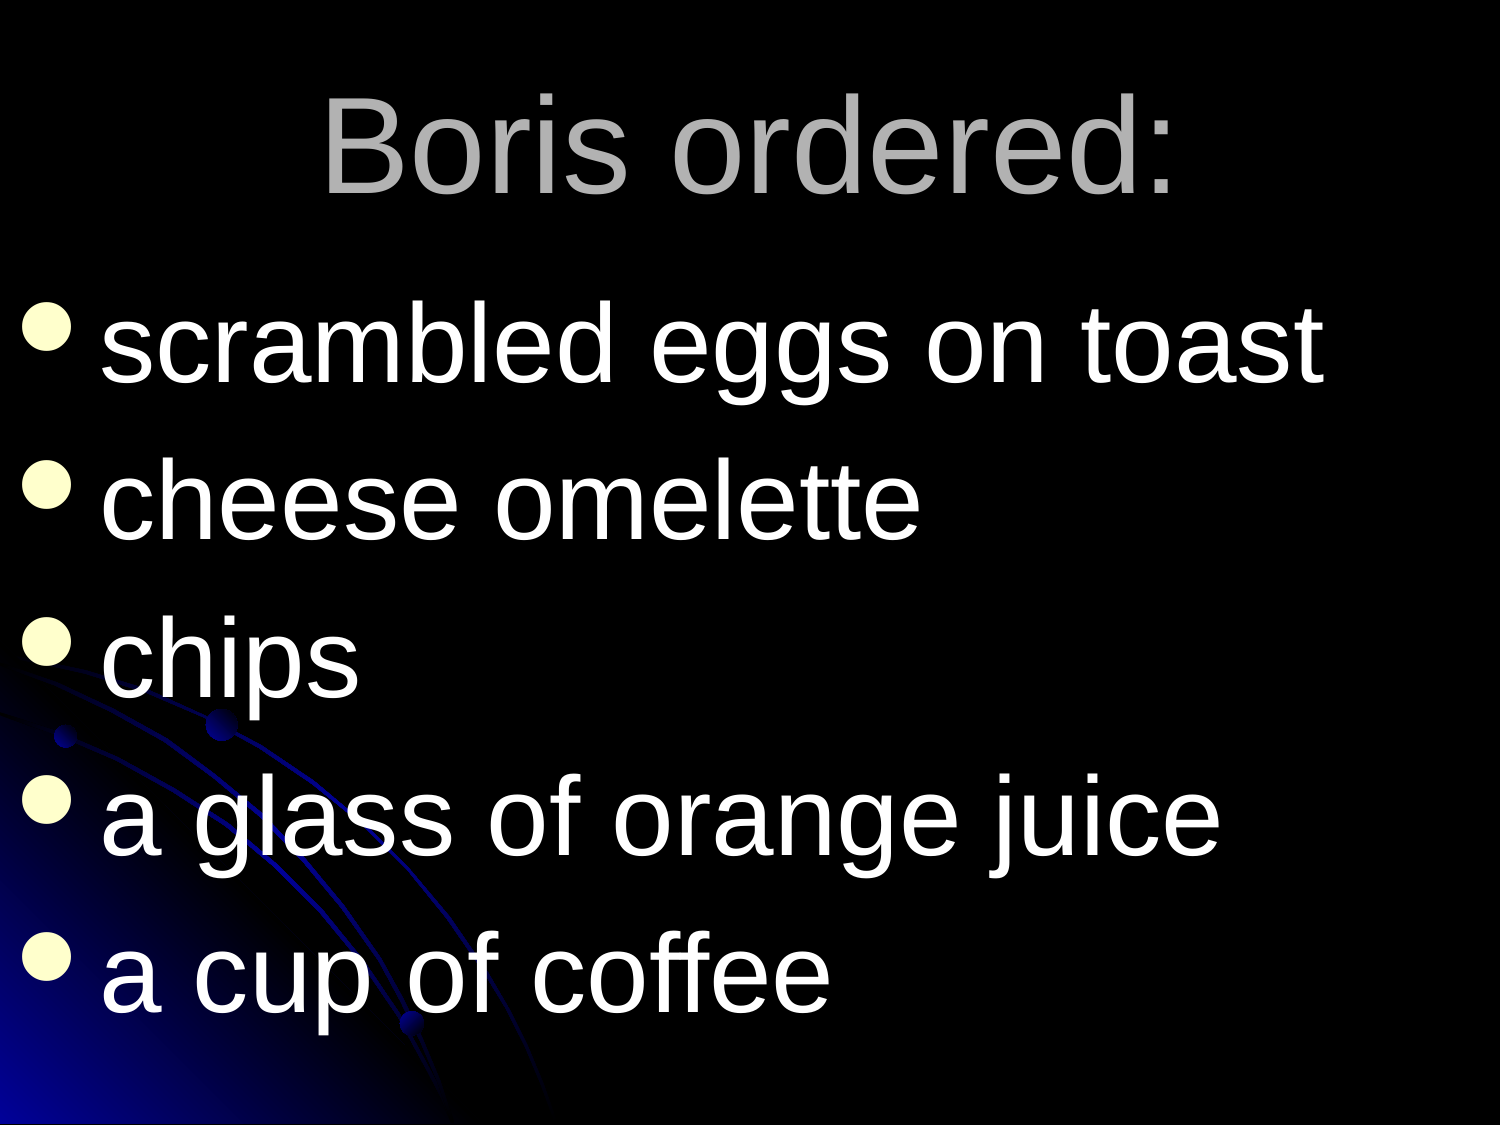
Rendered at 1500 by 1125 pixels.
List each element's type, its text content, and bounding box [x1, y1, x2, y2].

list scrambled eggs on toast cheese omelette chips a glass of orange juice a cup of coffee [0, 262, 1500, 1125]
title Boris ordered: [75, 45, 1425, 233]
